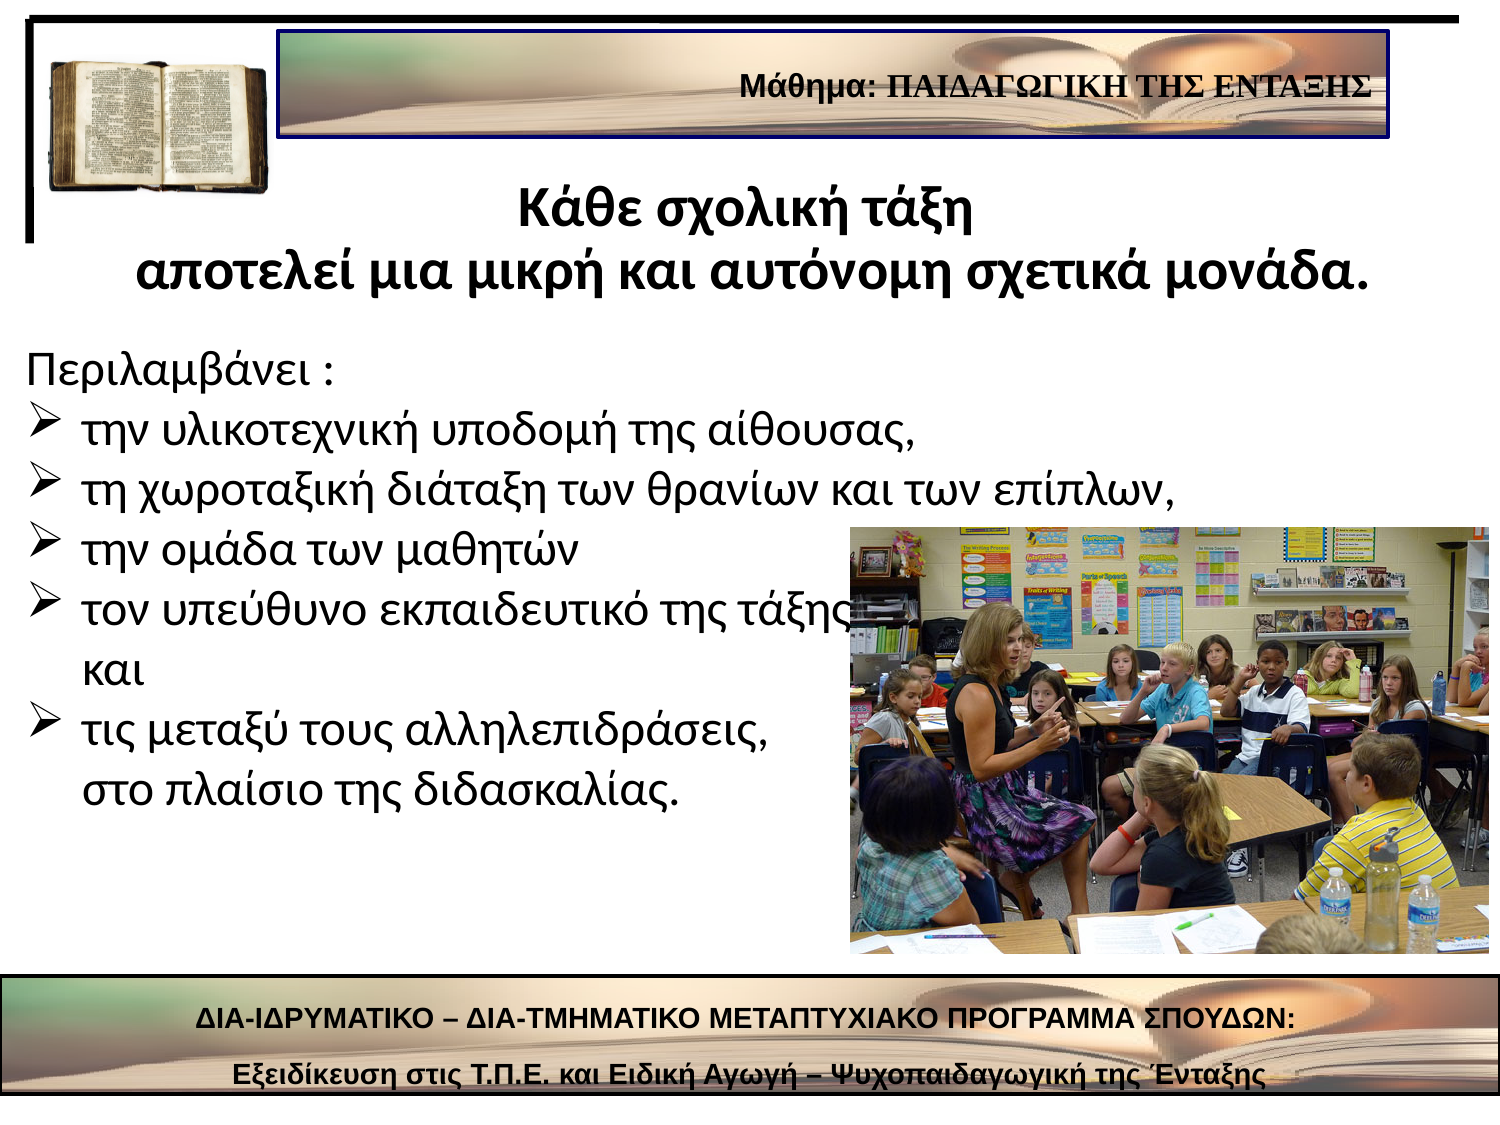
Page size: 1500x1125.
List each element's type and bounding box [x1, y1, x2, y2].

picture [40, 54, 274, 200]
picture [850, 526, 1490, 954]
text_box [0, 18, 1500, 1094]
